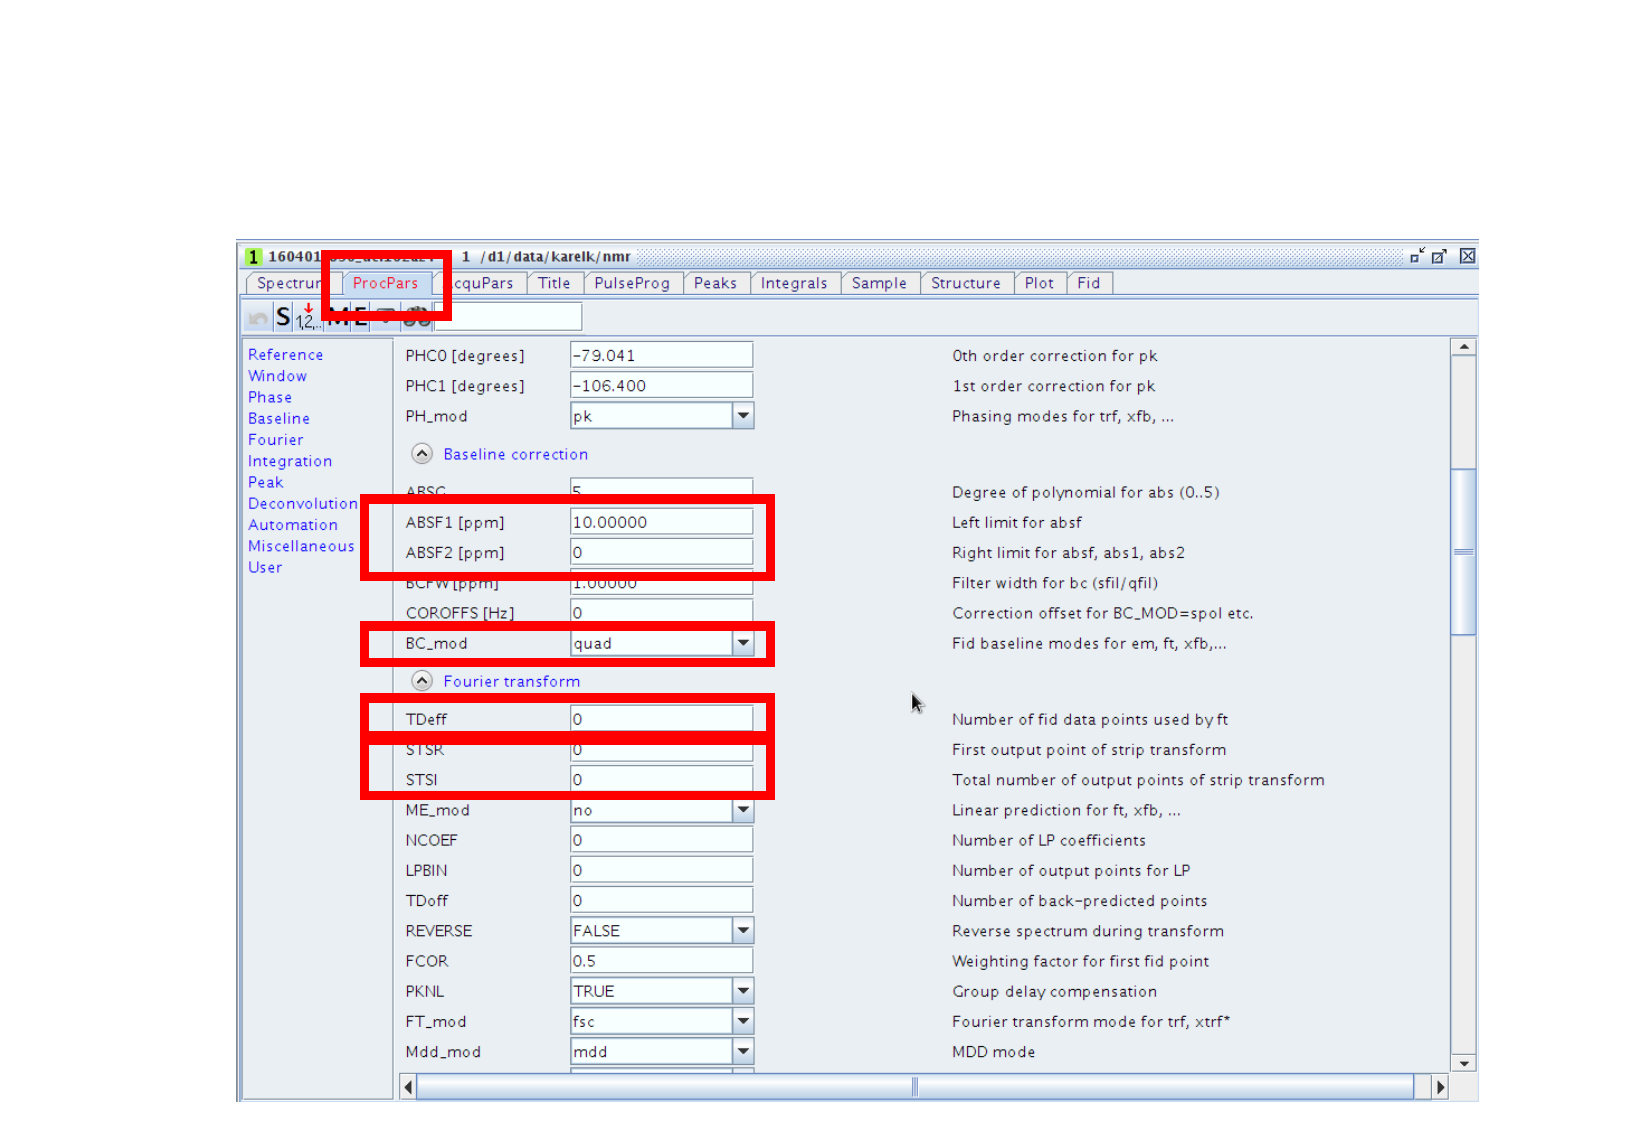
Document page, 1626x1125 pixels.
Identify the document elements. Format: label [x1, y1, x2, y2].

picture [236, 238, 1480, 1102]
